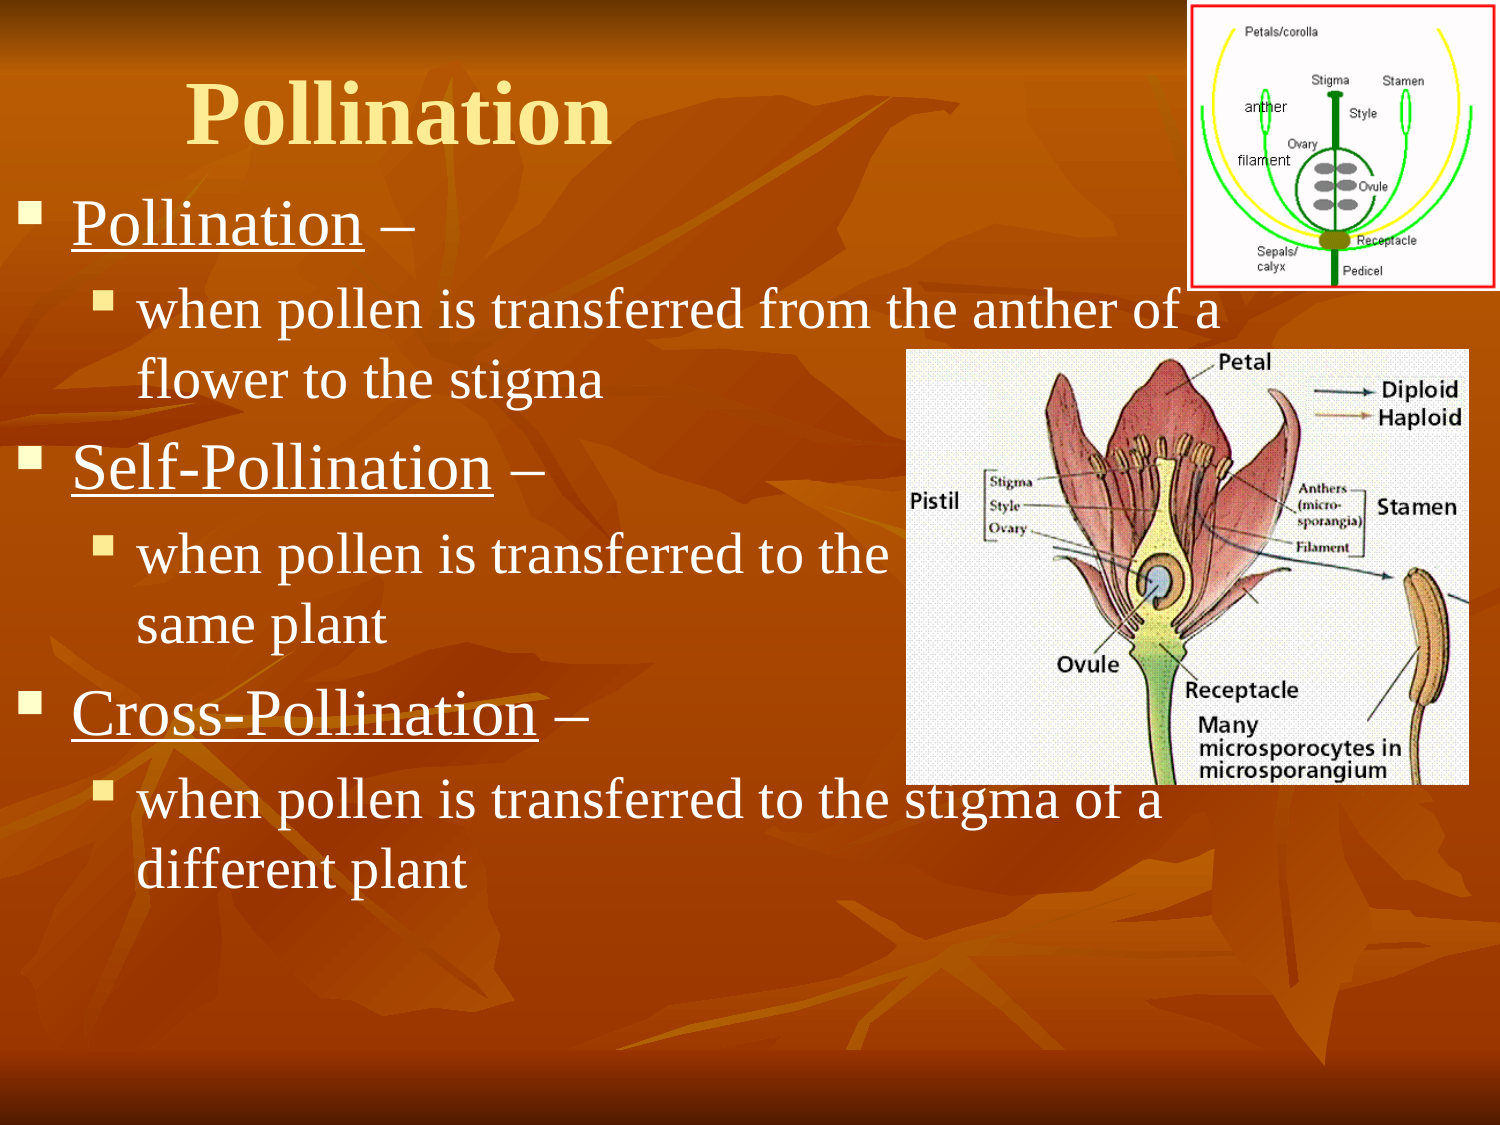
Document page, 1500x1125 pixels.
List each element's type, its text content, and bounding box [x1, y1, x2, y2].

title Pollination [74, 45, 726, 170]
picture [905, 349, 1469, 785]
list Pollination – when pollen is transferred from the anther of a flower to the stigma Self-Pollination – when pollen is transferred to the stigma of the same plant Cross-Pollination – when pollen is transferred to the stigma of a different plant [0, 170, 1351, 915]
picture [1187, 0, 1500, 291]
